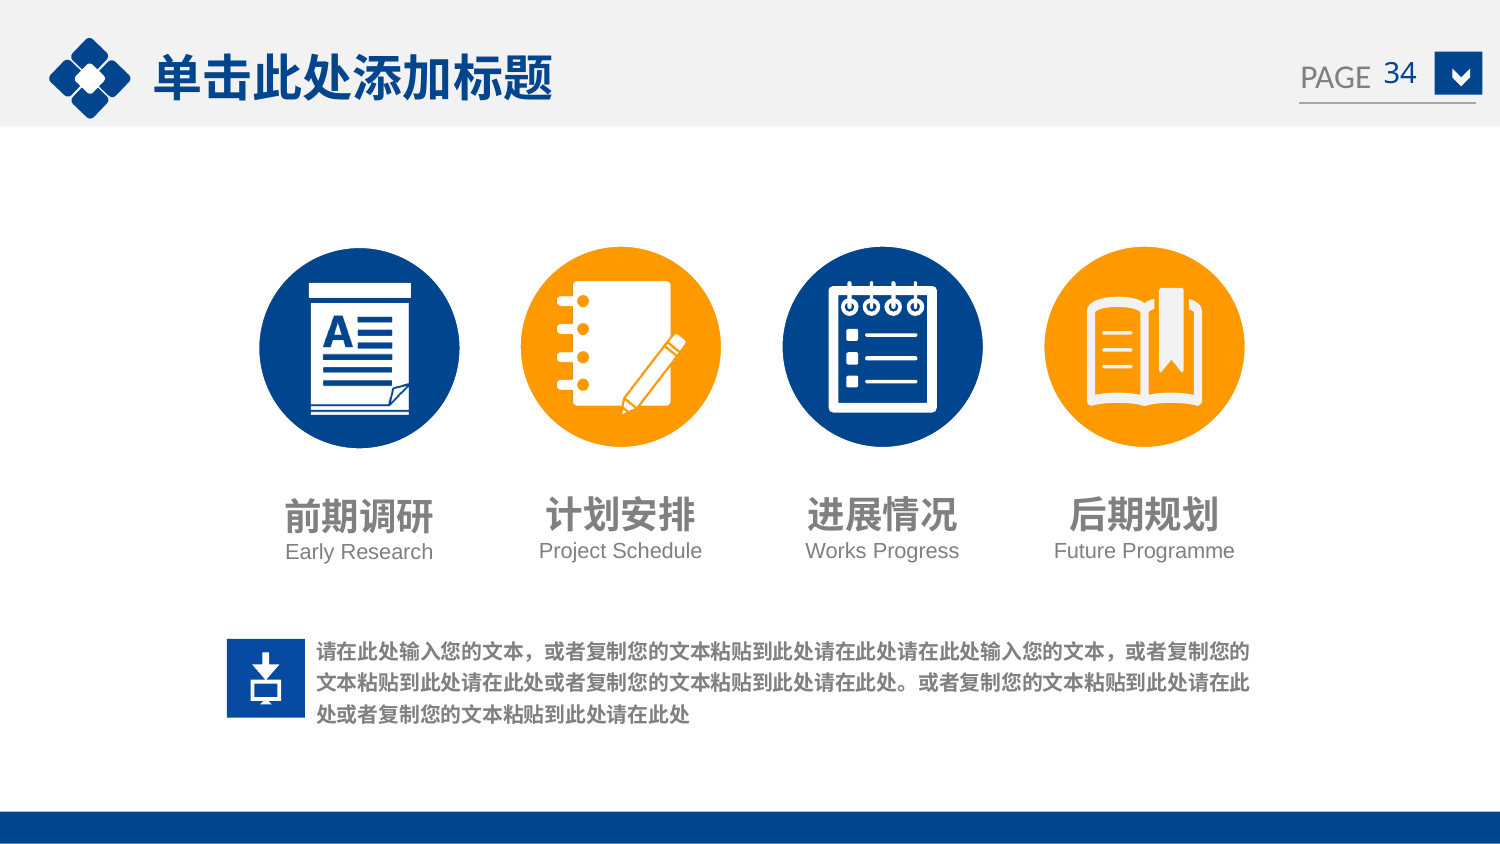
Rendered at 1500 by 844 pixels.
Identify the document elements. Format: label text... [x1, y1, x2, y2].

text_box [1042, 244, 1247, 450]
text_box 前期调研 Early Research [244, 485, 474, 571]
text_box 进展情况 Works Progress [768, 484, 998, 570]
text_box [518, 244, 724, 450]
slide_number 34 [1364, 51, 1437, 97]
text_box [52, 41, 127, 115]
text_box 计划安排 Project Schedule [506, 484, 736, 570]
text_box 请在此处输入您的文本，或者复制您的文本粘贴到此处请在此处请在此处输入您的文本，或者复制您的文本粘贴到此处请在此处或者复制您的文本粘贴到此处请在此处。或者复制您的文本粘贴到此处请在此处或者复制您的文本粘贴到此处请在此处 [304, 626, 1278, 732]
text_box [780, 244, 986, 450]
text_box 单击此处添加标题 [137, 38, 568, 114]
text_box 后期规划 Future Programme [1029, 484, 1260, 570]
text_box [256, 245, 462, 451]
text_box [226, 638, 306, 718]
